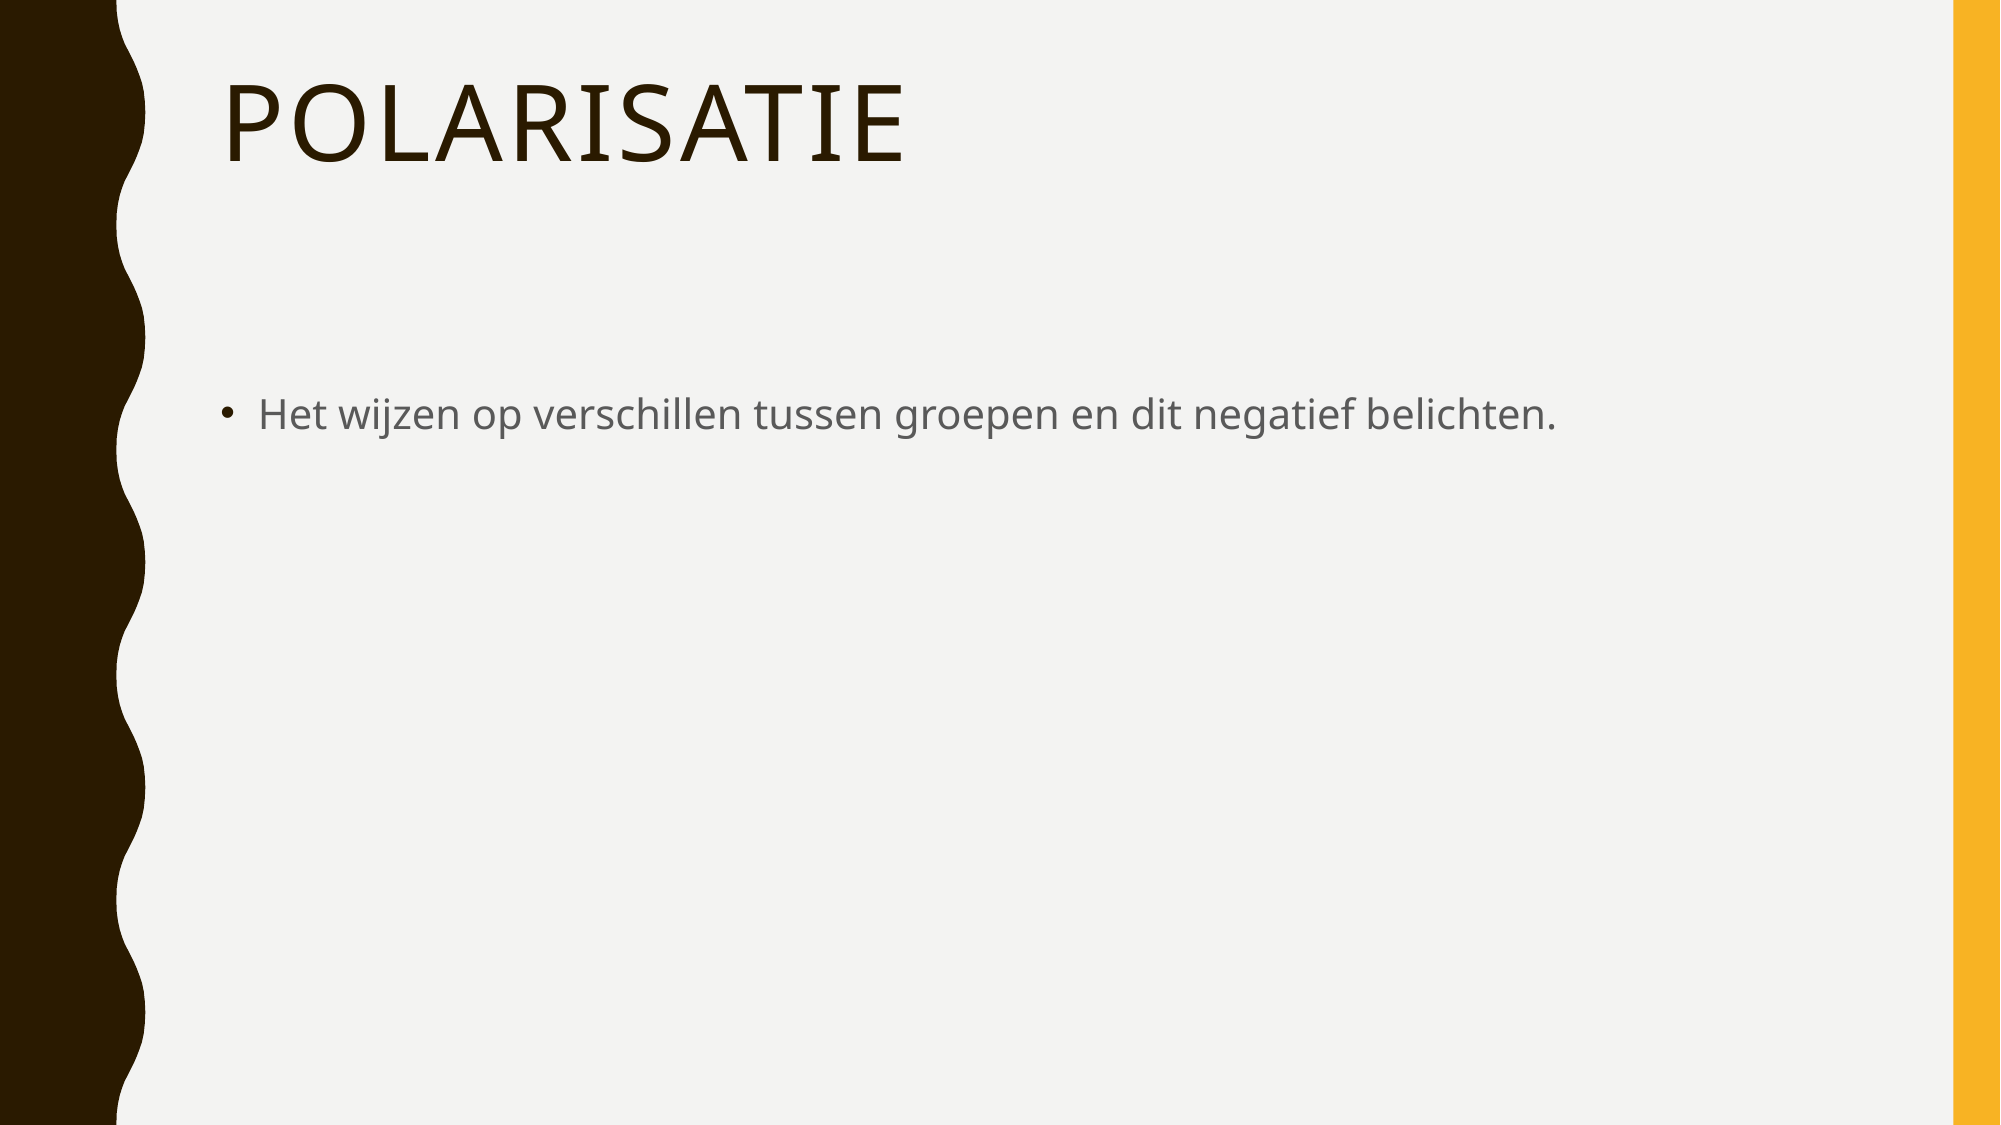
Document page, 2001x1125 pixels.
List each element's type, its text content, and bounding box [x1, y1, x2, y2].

list Het wijzen op verschillen tussen groepen en dit negatief belichten. [205, 375, 1875, 965]
title Polarisatie [205, 62, 1875, 308]
